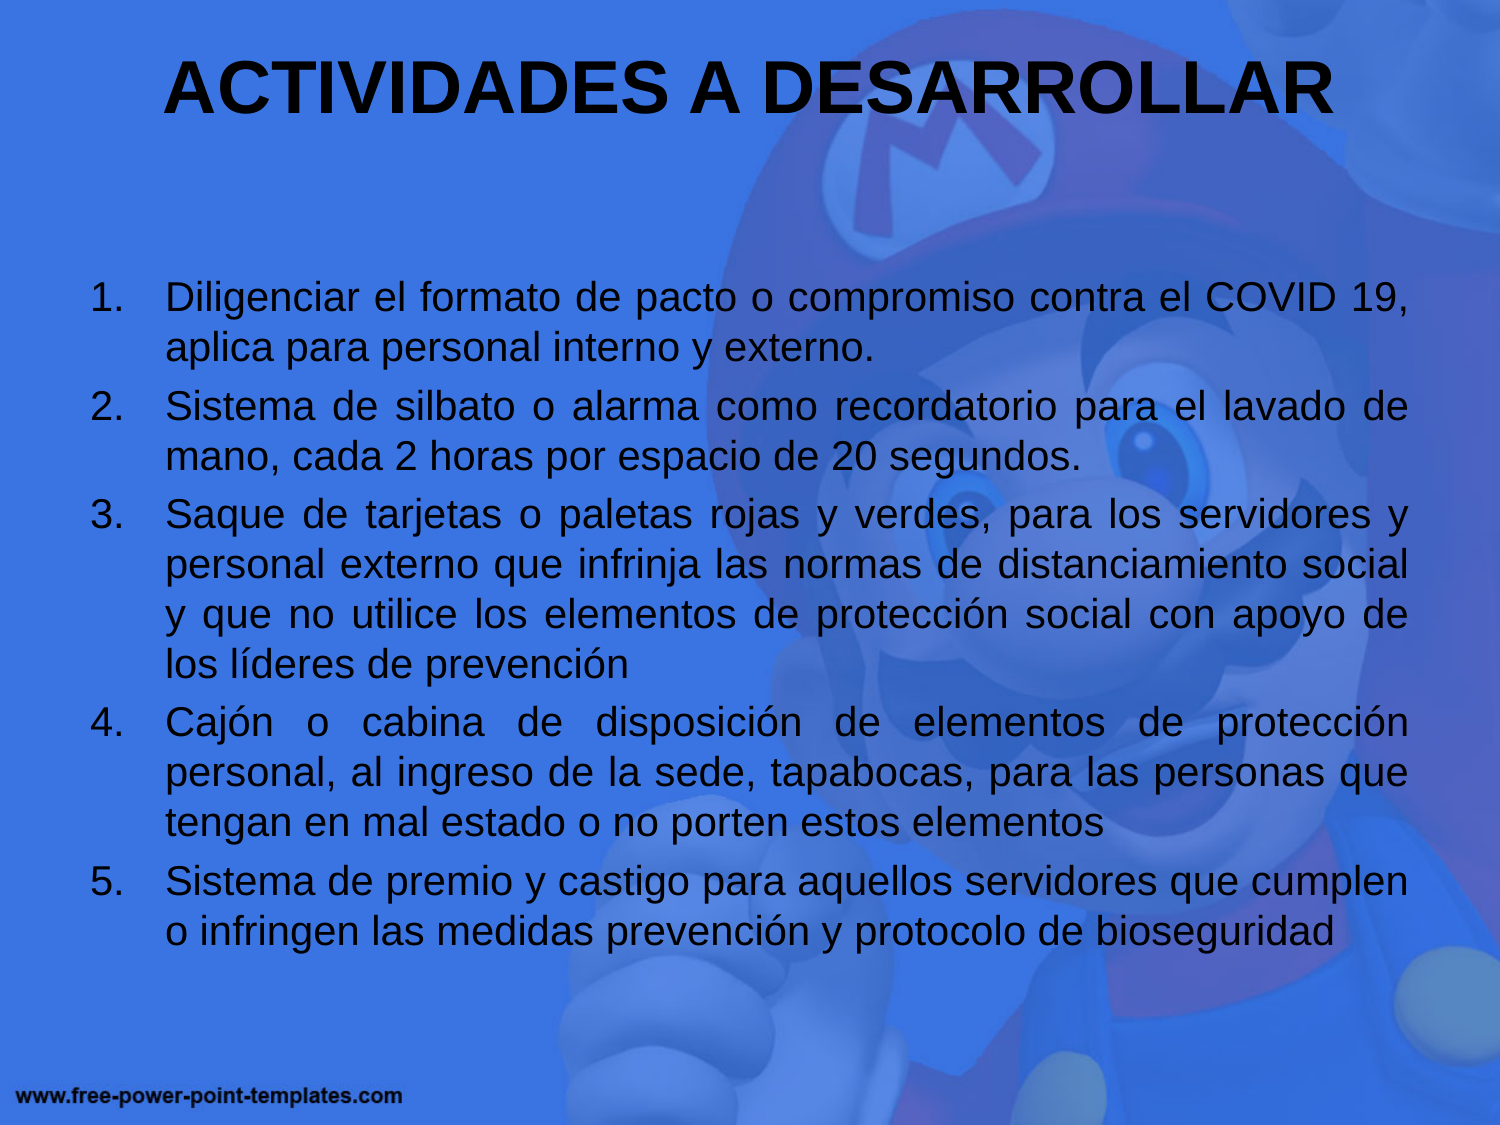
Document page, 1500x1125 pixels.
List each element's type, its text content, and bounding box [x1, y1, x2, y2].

title ACTIVIDADES A DESARROLLAR [75, 45, 1425, 233]
list Diligenciar el formato de pacto o compromiso contra el COVID 19, aplica para personal interno y externo. Sistema de silbato o alarma como recordatorio para el lavado de mano, cada 2 horas por espacio de 20 segundos. Saque de tarjetas o paletas rojas y verdes, para los servidores y personal externo que infrinja las normas de distanciamiento social y que no utilice los elementos de protección social con apoyo de los líderes de prevención Cajón o cabina de disposición de elementos de protección personal, al ingreso de la sede, tapabocas, para las personas que tengan en mal estado o no porten estos elementos Sistema de premio y castigo para aquellos servidores que cumplen o infringen las medidas prevención y protocolo de bioseguridad [75, 262, 1425, 1005]
picture [0, 0, 1500, 1125]
